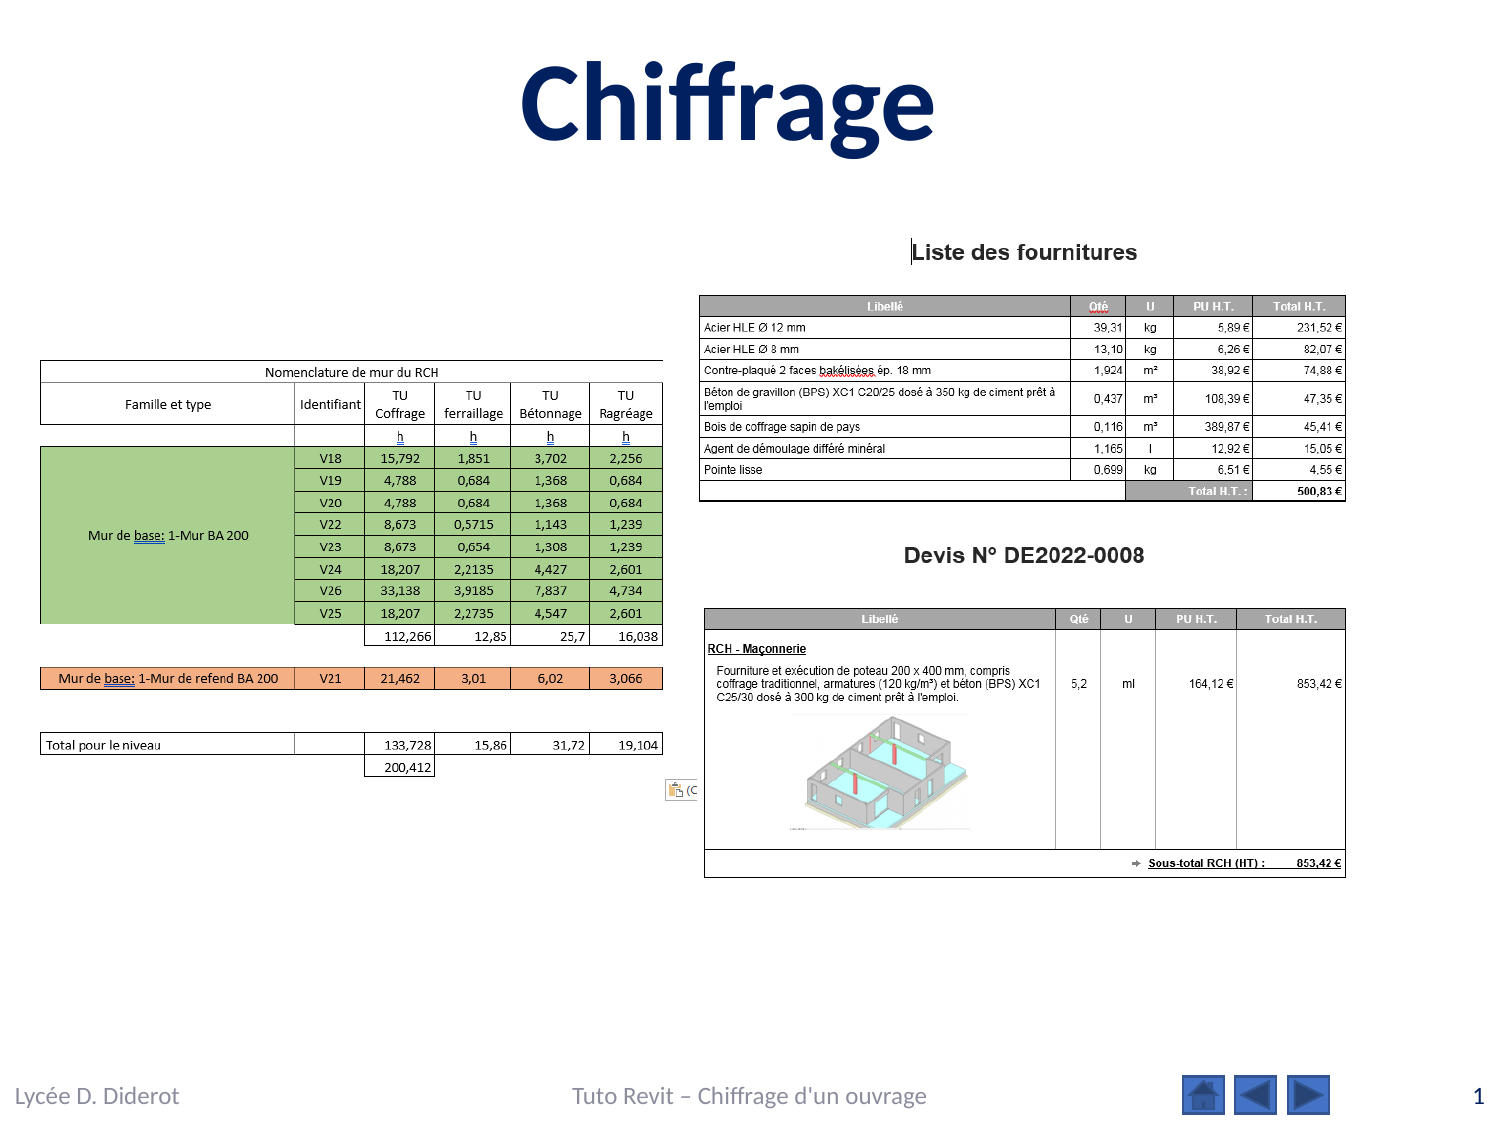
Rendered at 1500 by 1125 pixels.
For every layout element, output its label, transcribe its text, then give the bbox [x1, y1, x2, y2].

picture [6, 229, 1372, 883]
slide_number Lycée D. Diderot [0, 1065, 338, 1125]
text_box Chiffrage [37, 21, 1422, 171]
footer Tuto Revit – Chiffrage d'un ouvrage [496, 1065, 1004, 1125]
slide_number 1 [1162, 1065, 1500, 1125]
